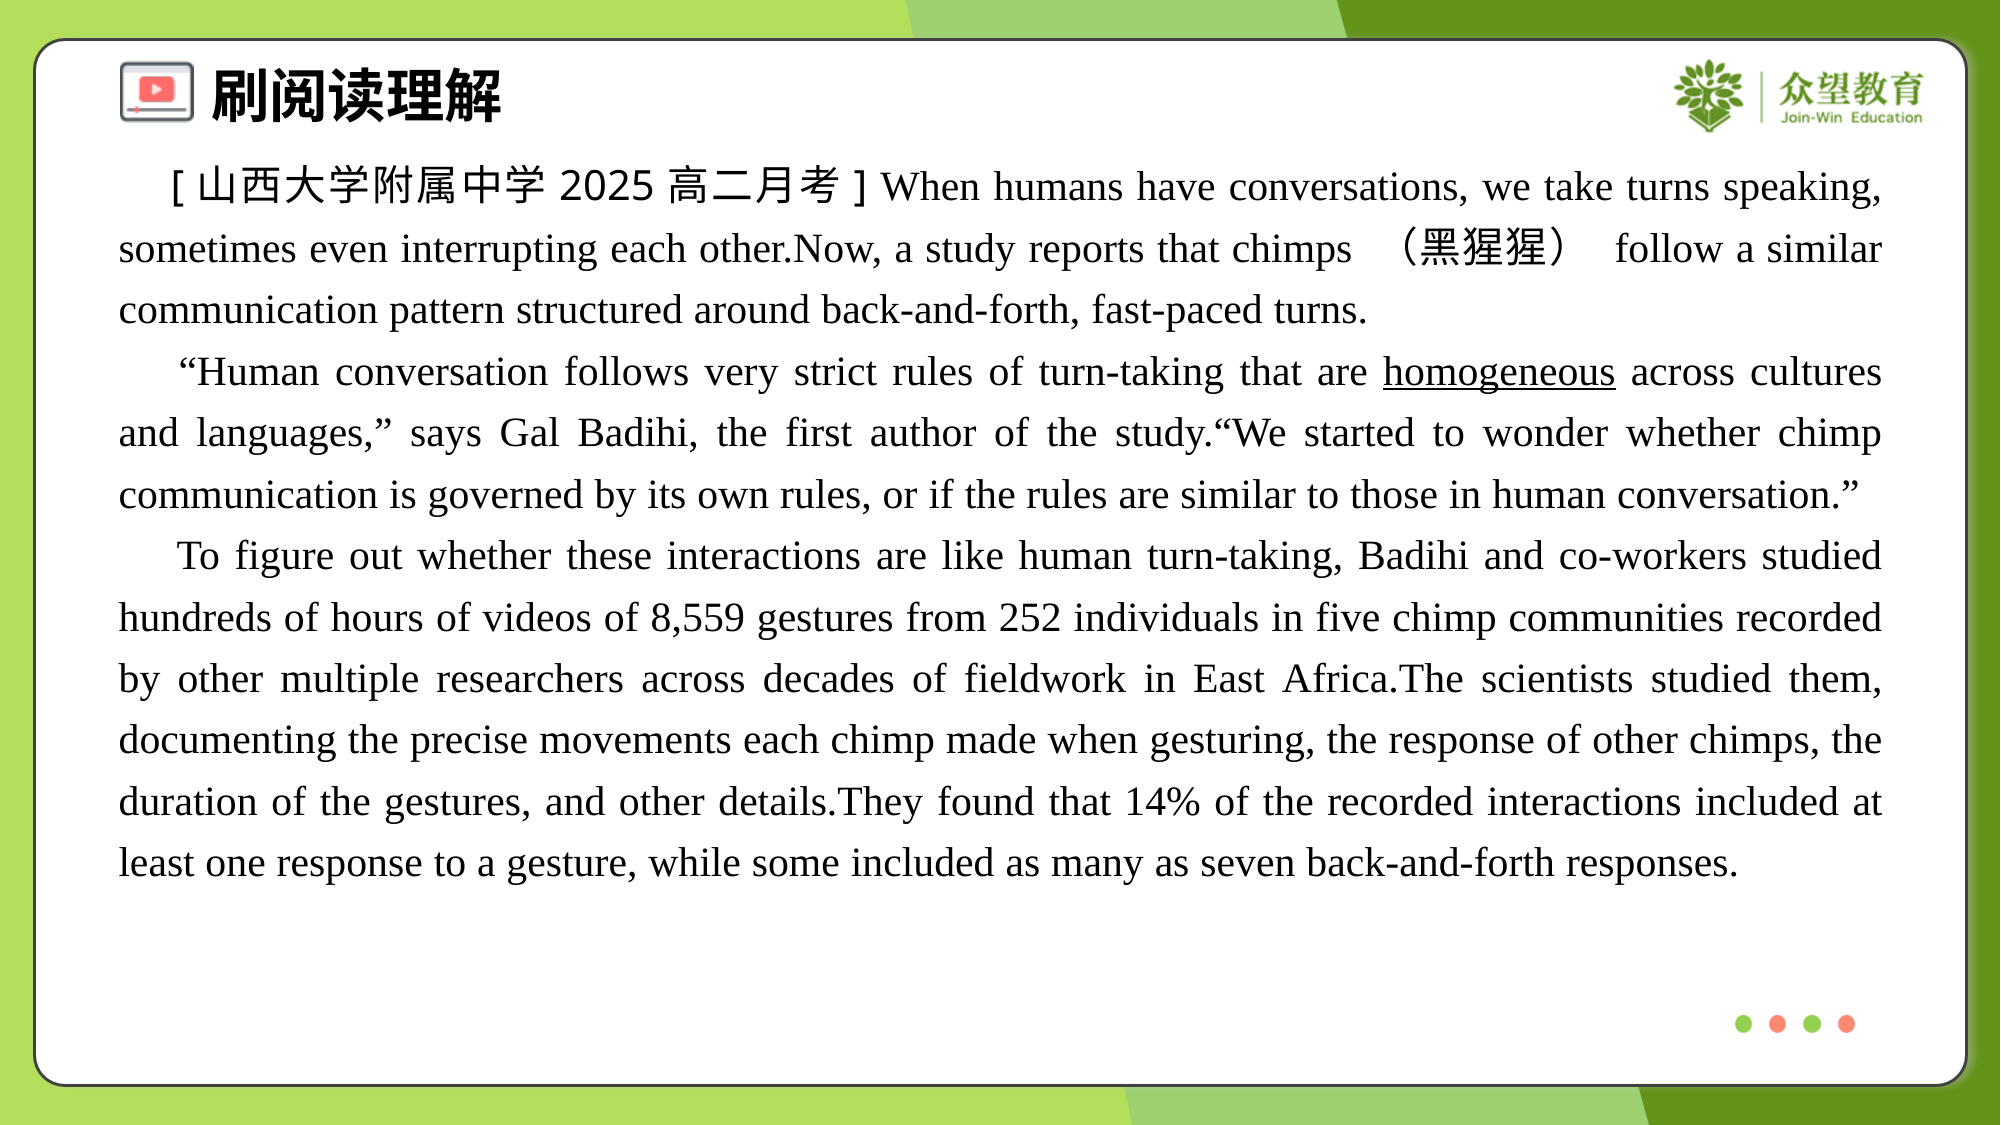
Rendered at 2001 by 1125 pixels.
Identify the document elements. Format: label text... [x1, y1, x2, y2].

text_box [山西大学附属中学2025高二月考] When humans have conversations, we take turns speaking, sometimes even interrupting each other.Now, a study reports that chimps （黑猩猩） follow a similar communication pattern structured around back-and-forth, fast-paced turns. “Human conversation follows very strict rules of turn-taking that are homogeneous across cultures and languages,” says Gal Badihi, the first author of the study.“We started to wonder whether chimp communication is governed by its own rules, or if the rules are similar to those in human conversation.” To figure out whether these interactions are like human turn-taking, Badihi and co-workers studied hundreds of hours of videos of 8,559 gestures from 252 individuals in five chimp communities recorded by other multiple researchers across decades of fieldwork in East Africa.The scientists studied them, documenting the precise movements each chimp made when gesturing, the response of other chimps, the duration of the gestures, and other details.They found that 14% of the recorded interactions included at least one response to a gesture, while some included as many as seven back-and-forth responses. [118, 147, 1883, 1009]
picture [0, 0, 2000, 1125]
